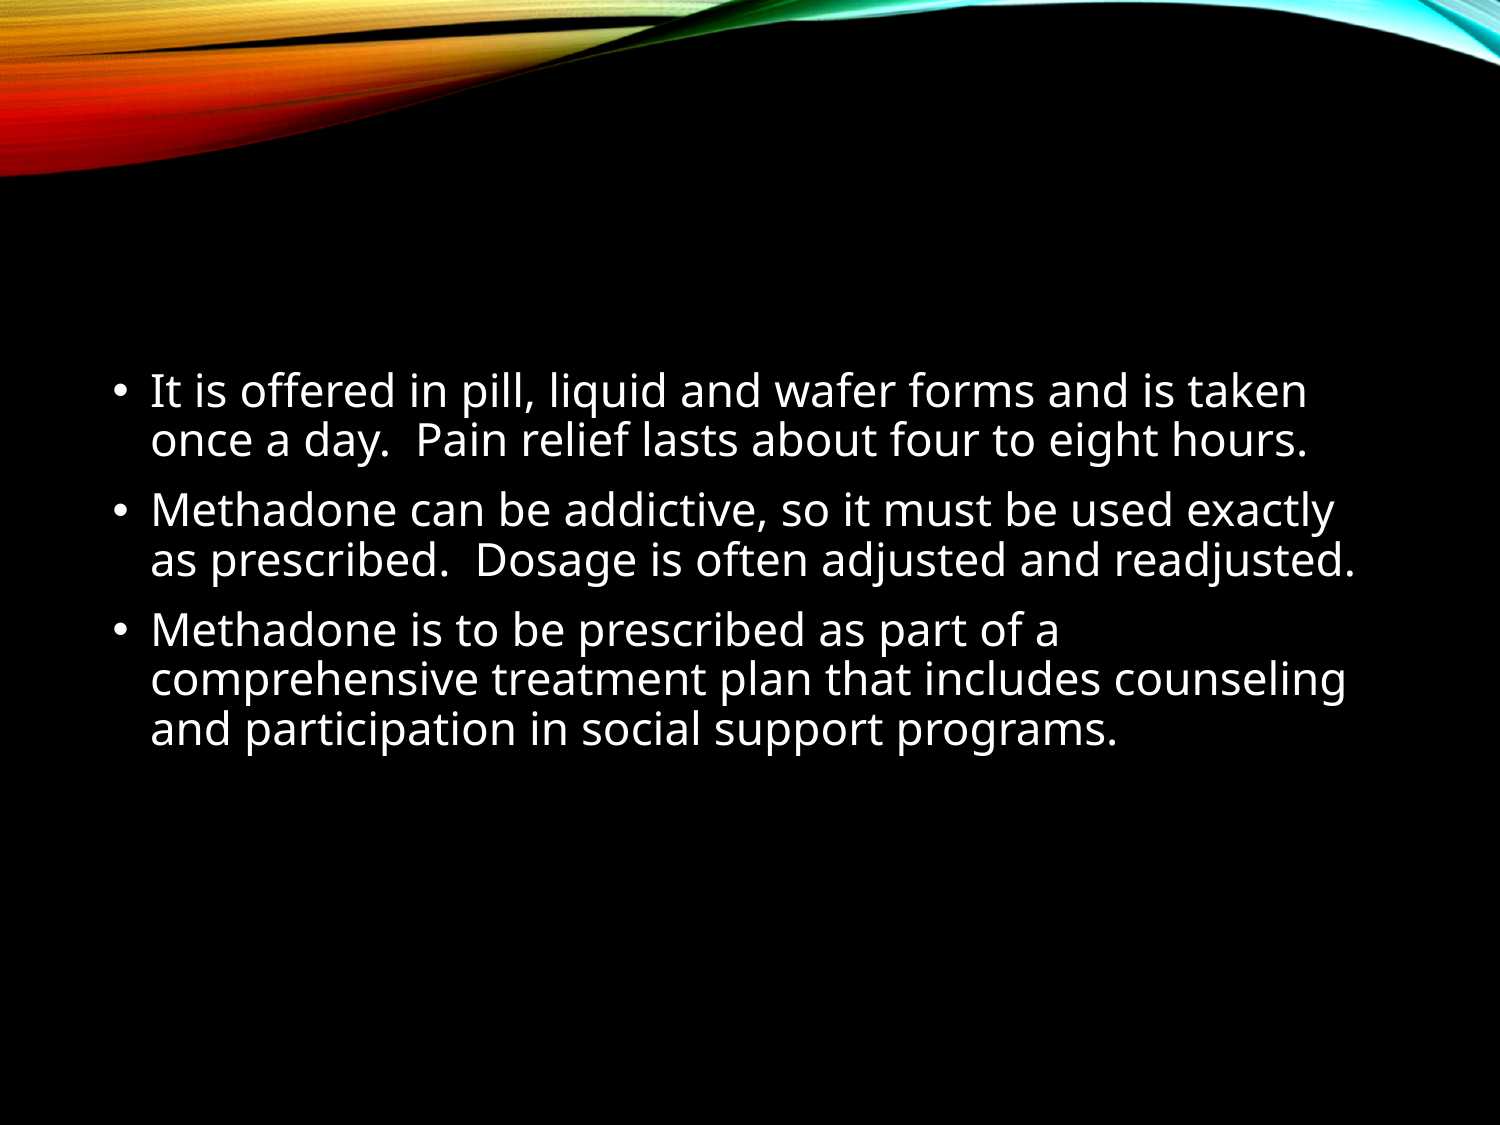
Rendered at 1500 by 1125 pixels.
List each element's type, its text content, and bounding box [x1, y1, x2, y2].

list It is offered in pill, liquid and wafer forms and is taken once a day. Pain relief lasts about four to eight hours. Methadone can be addictive, so it must be used exactly as prescribed. Dosage is often adjusted and readjusted. Methadone is to be prescribed as part of a comprehensive treatment plan that includes counseling and participation in social support programs. [97, 360, 1403, 1028]
picture [0, 0, 1500, 178]
